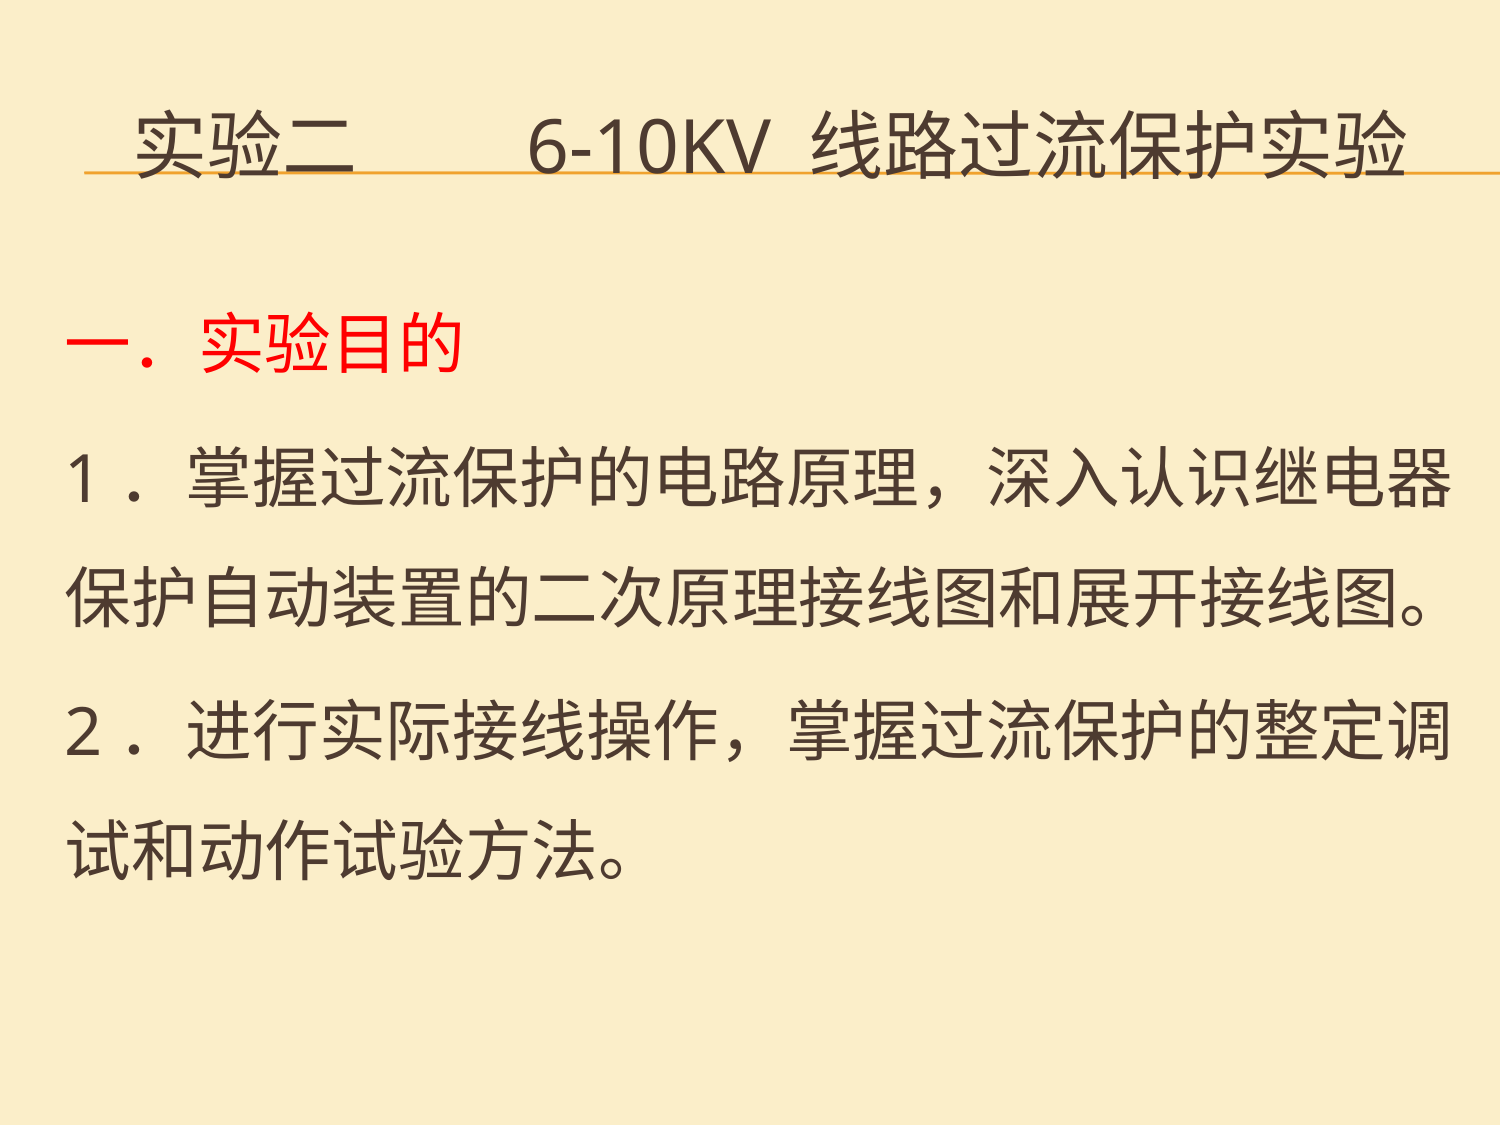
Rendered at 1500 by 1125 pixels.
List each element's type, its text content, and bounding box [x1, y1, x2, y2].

list 一．实验目的 1．掌握过流保护的电路原理，深入认识继电器保护自动装置的二次原理接线图和展开接线图。 2．进行实际接线操作，掌握过流保护的整定调试和动作试验方法。 [50, 254, 1475, 998]
title 实验二 6-10KV 线路过流保护实验 [50, 75, 1475, 213]
